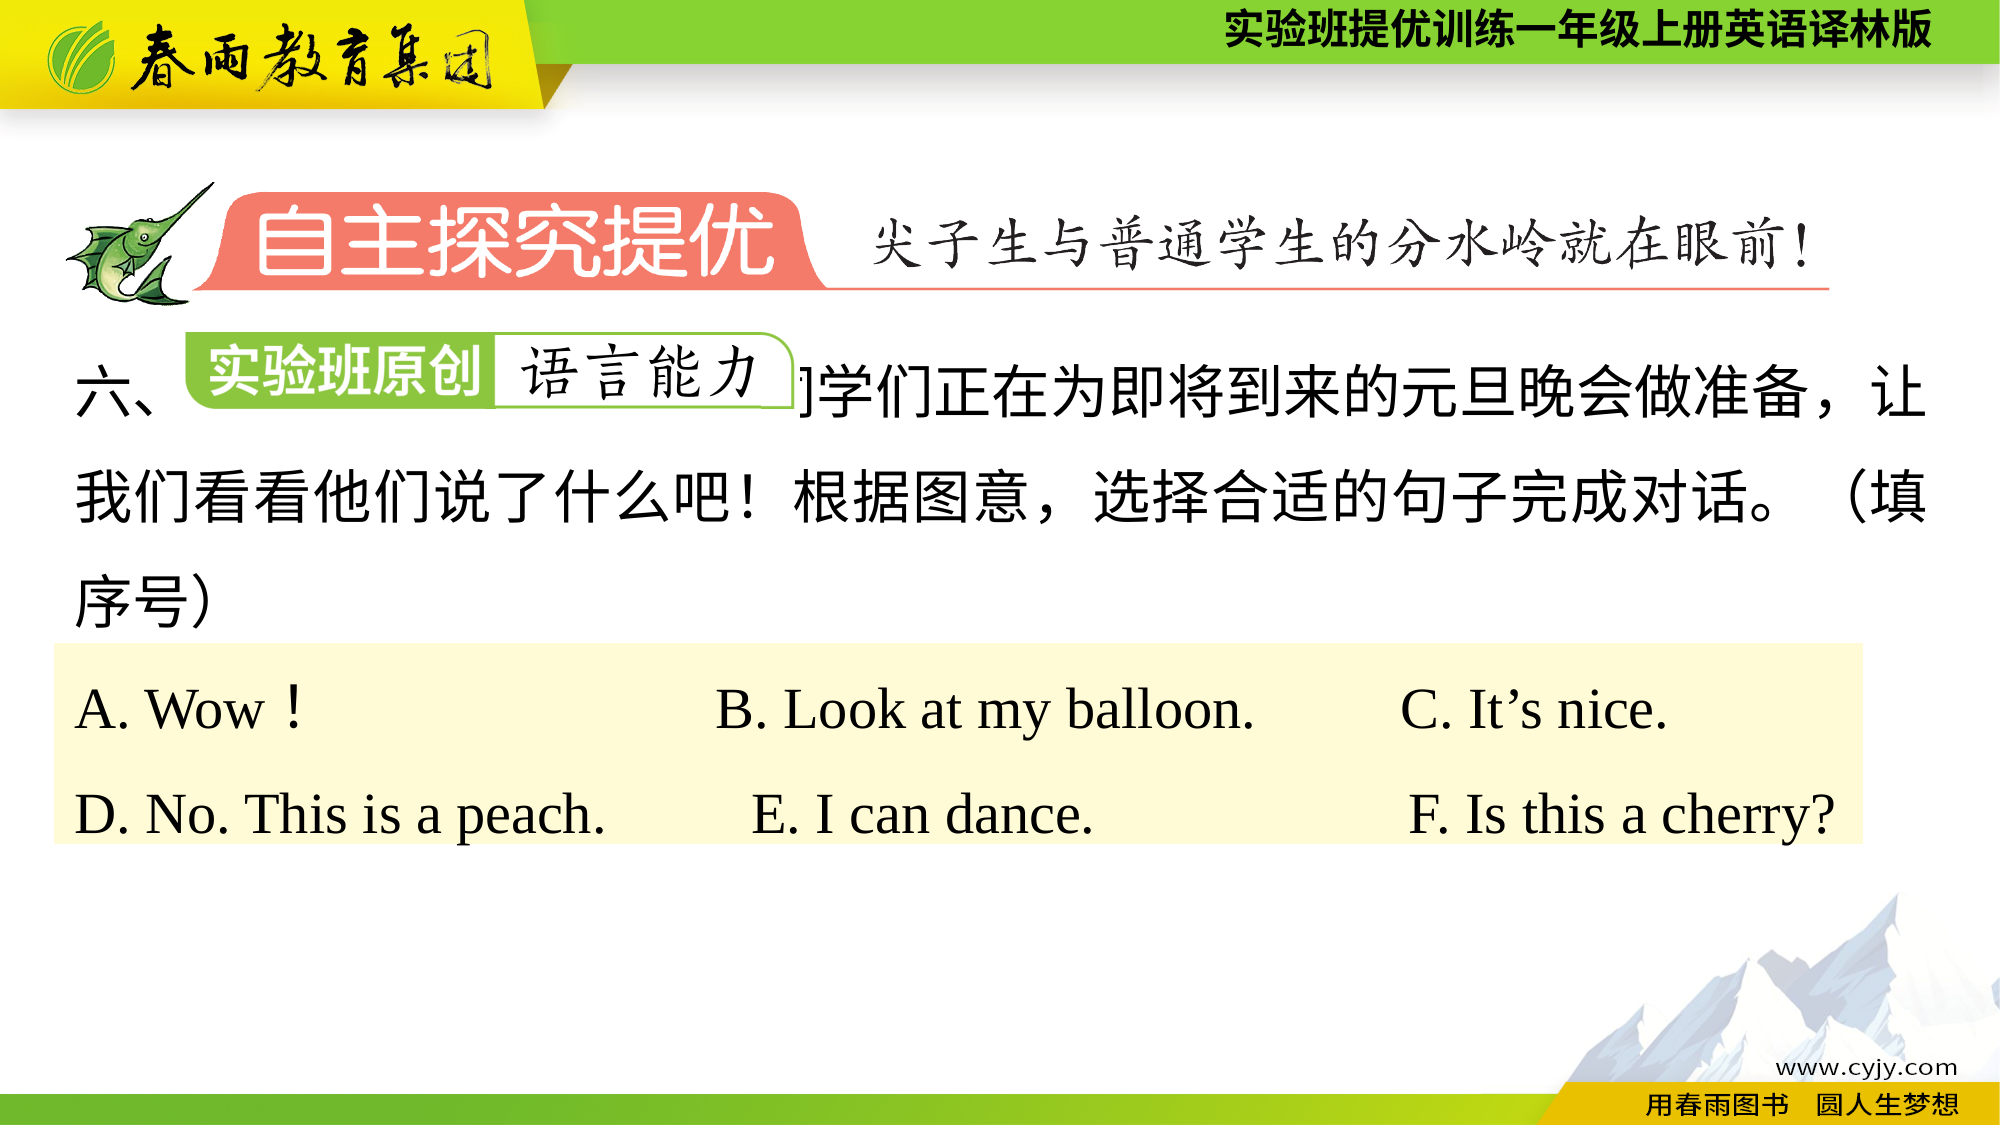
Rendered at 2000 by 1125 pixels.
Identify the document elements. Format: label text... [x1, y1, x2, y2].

picture [0, 0, 2000, 1125]
list 六、 同学们正在为即将到来的元旦晚会做准备，让我们看看他们说了什么吧！根据图意，选择合适的句子完成对话。（填序号） A. Wow！ B. Look at my balloon. C. It’s nice. D. No. This is a peach. E. I can dance. F. Is this a cherry? [59, 312, 1944, 858]
